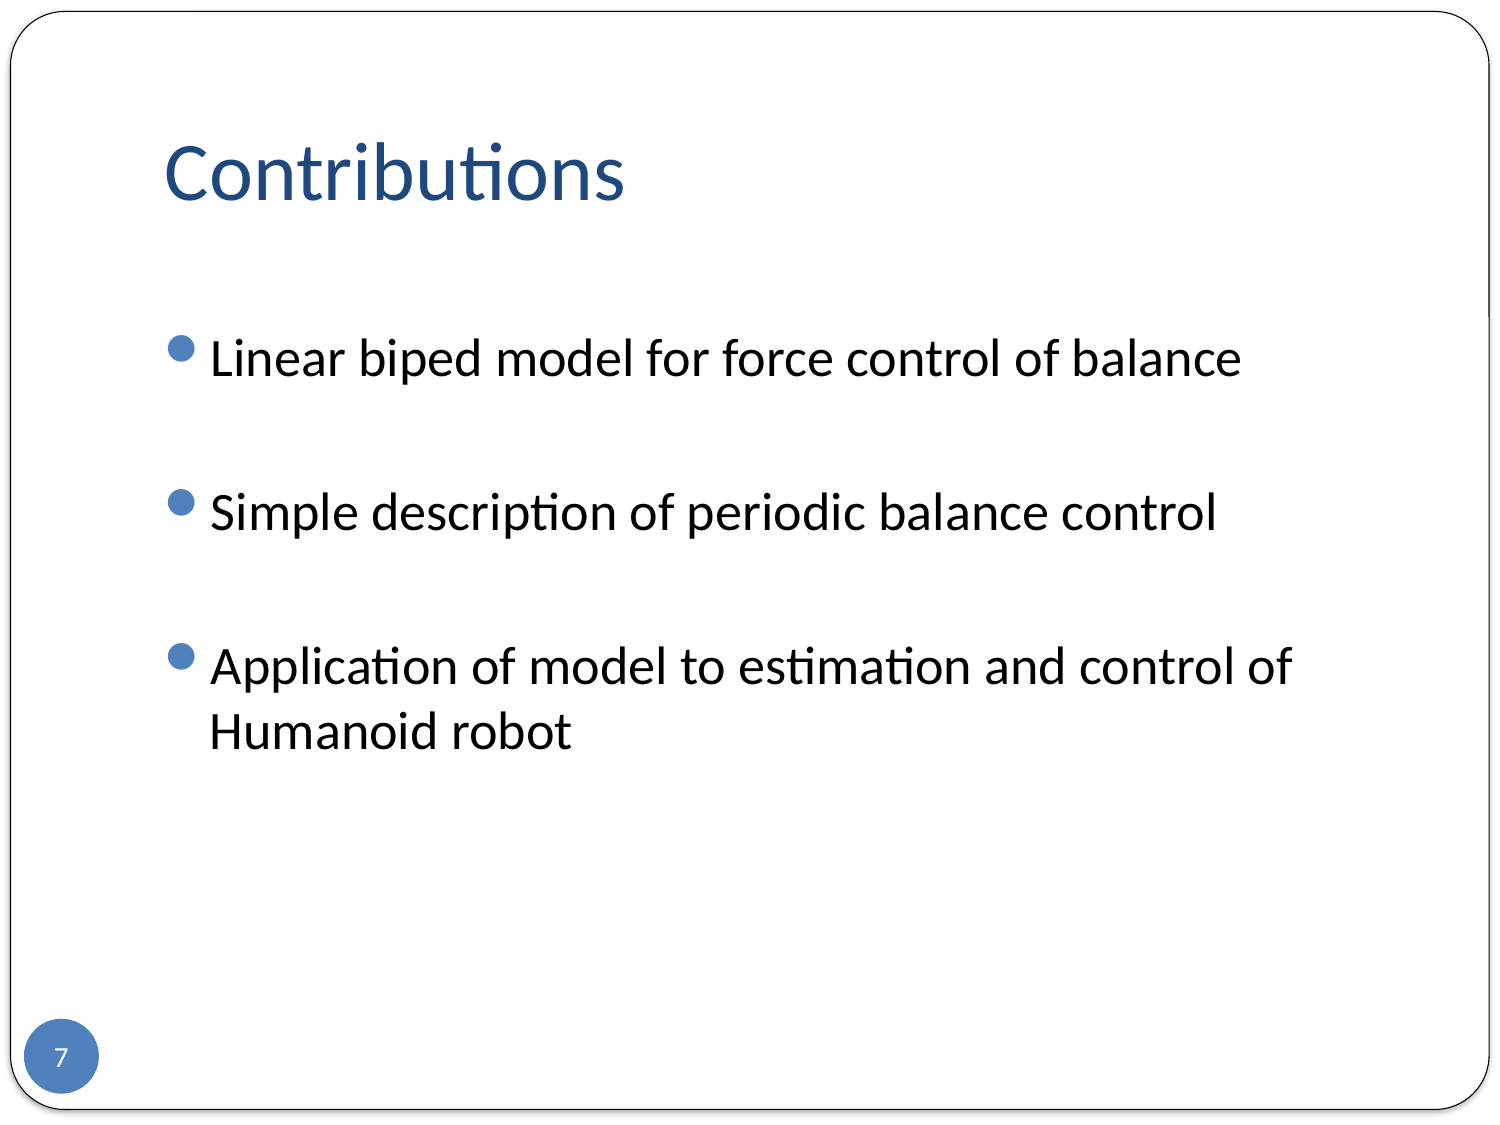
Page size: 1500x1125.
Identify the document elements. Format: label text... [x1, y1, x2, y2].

slide_number 7 [23, 1018, 99, 1094]
title Contributions [150, 45, 1425, 233]
list Linear biped model for force control of balance Simple description of periodic balance control Application of model to estimation and control of Humanoid robot [150, 237, 1425, 988]
